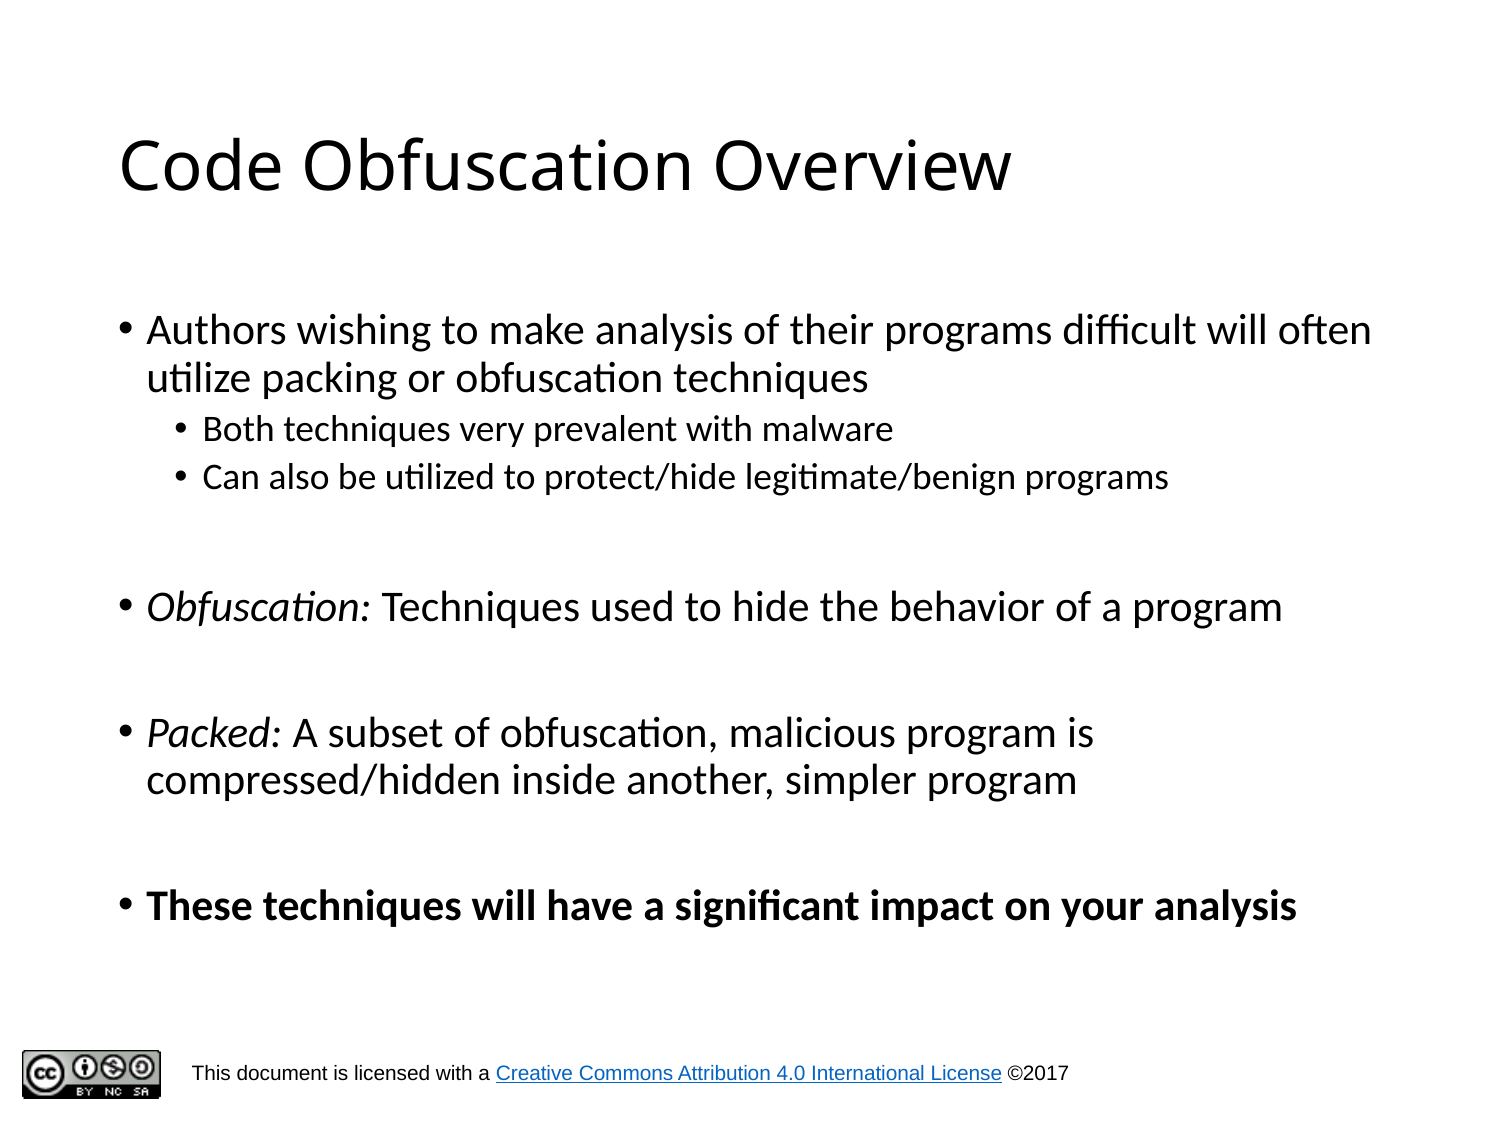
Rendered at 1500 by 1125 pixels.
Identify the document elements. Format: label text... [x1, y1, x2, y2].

title Code Obfuscation Overview [102, 59, 1398, 278]
picture [22, 1050, 161, 1099]
list Authors wishing to make analysis of their programs difficult will often utilize packing or obfuscation techniques Both techniques very prevalent with malware Can also be utilized to protect/hide legitimate/benign programs Obfuscation: Techniques used to hide the behavior of a program Packed: A subset of obfuscation, malicious program is compressed/hidden inside another, simpler program These techniques will have a significant impact on your analysis [102, 299, 1398, 1014]
